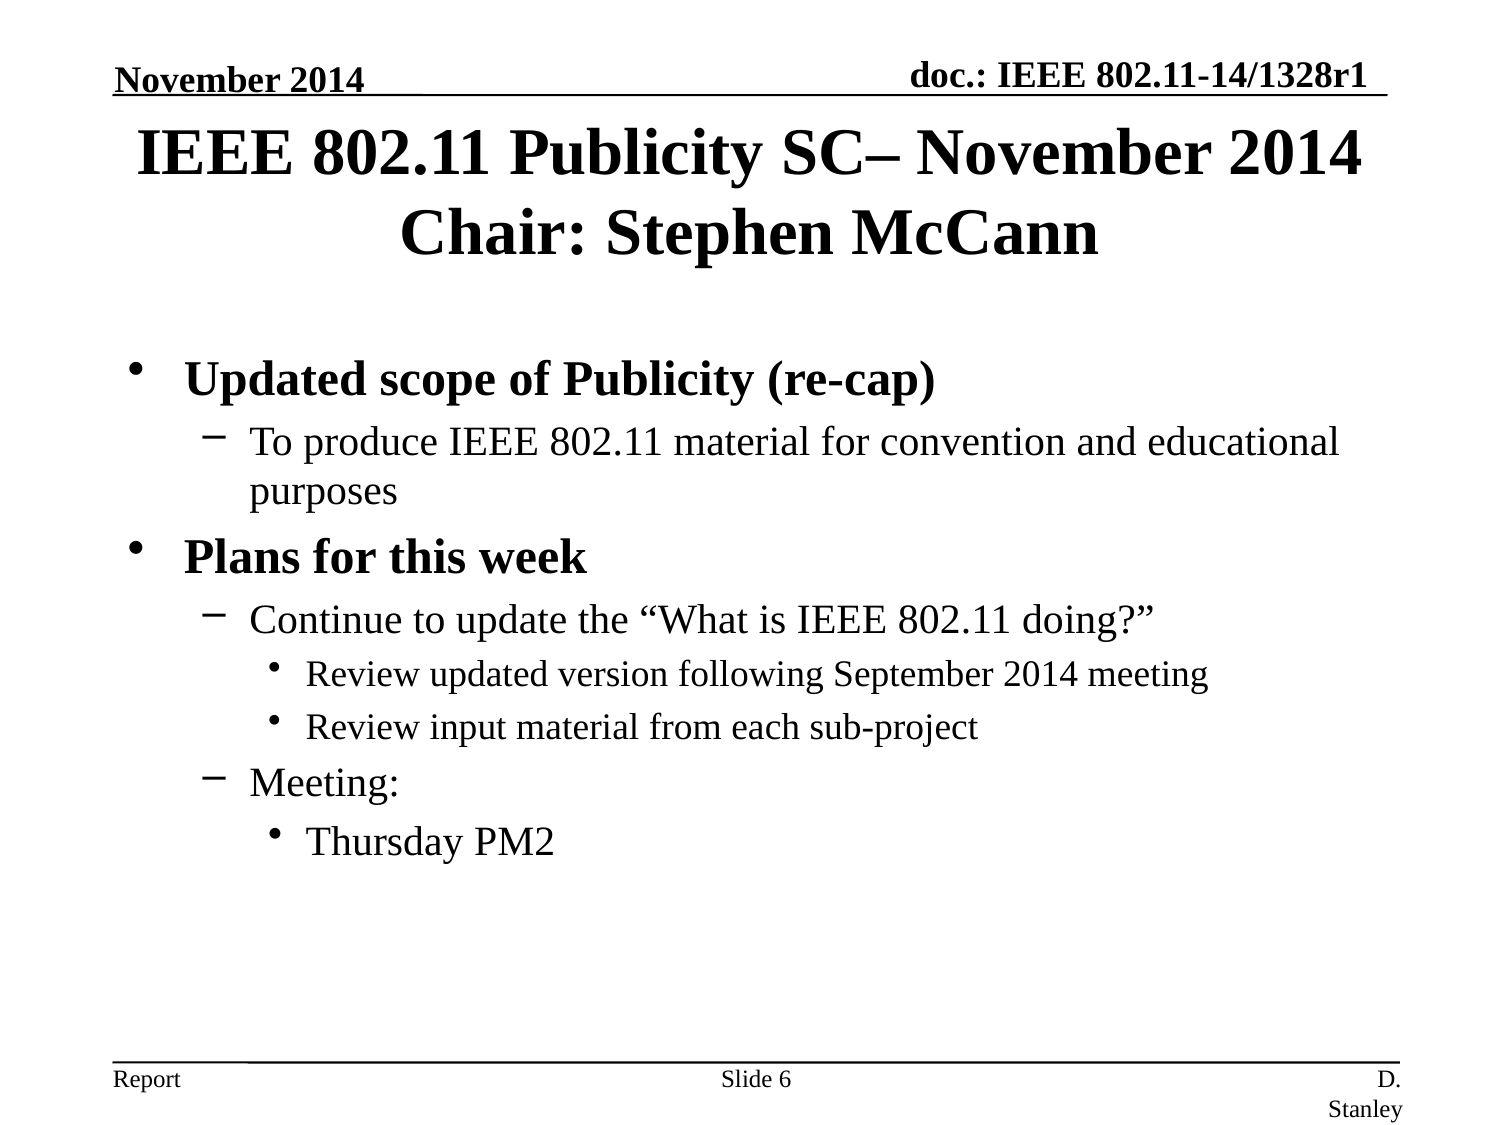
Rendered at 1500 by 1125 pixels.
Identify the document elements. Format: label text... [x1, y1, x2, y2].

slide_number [114, 54, 374, 99]
title IEEE 802.11 Publicity SC– November 2014 Chair: Stephen McCann [112, 99, 1388, 275]
slide_number Slide 6 [712, 1062, 800, 1093]
list Updated scope of Publicity (re-cap) To produce IEEE 802.11 material for convention and educational purposes Plans for this week Continue to update the “What is IEEE 802.11 doing?” Review updated version following September 2014 meeting Review input material from each sub-project Meeting: Thursday PM2 [112, 337, 1388, 988]
footer D. Stanley, Aruba Networks [1325, 1062, 1402, 1093]
